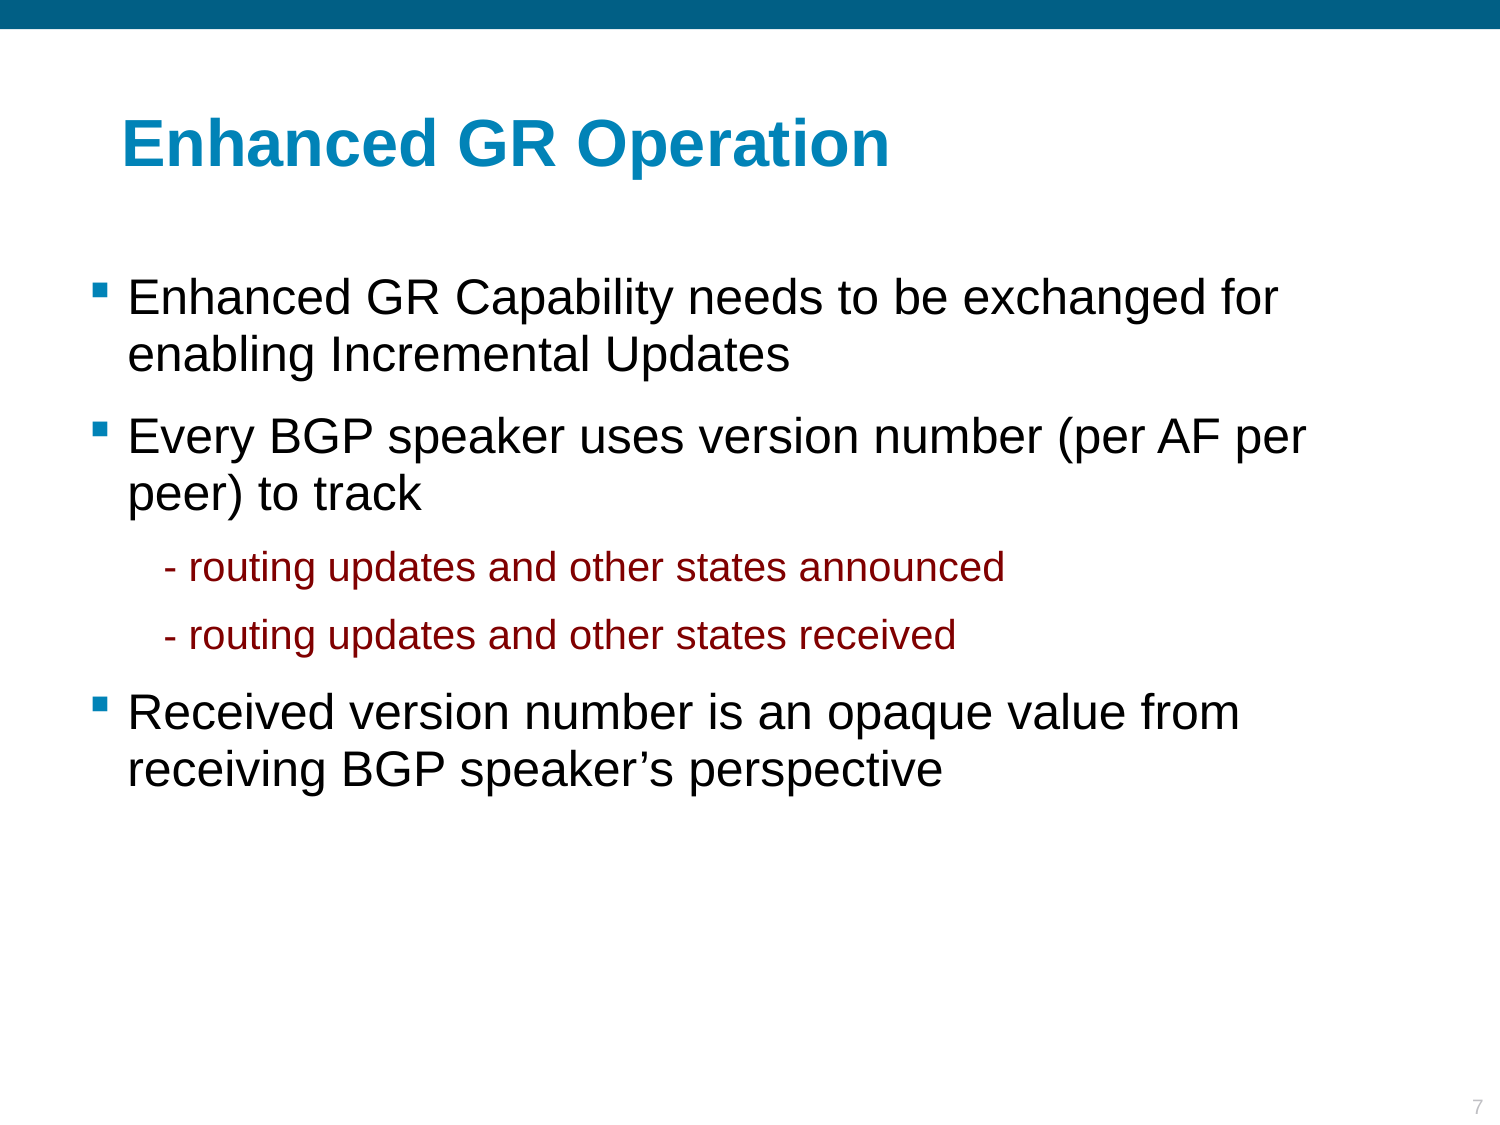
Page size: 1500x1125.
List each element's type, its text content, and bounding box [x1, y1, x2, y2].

title Enhanced GR Operation [107, 49, 1444, 188]
list Enhanced GR Capability needs to be exchanged for enabling Incremental Updates Every BGP speaker uses version number (per AF per peer) to track routing updates and other states announced routing updates and other states received Received version number is an opaque value from receiving BGP speaker’s perspective [74, 262, 1451, 1006]
